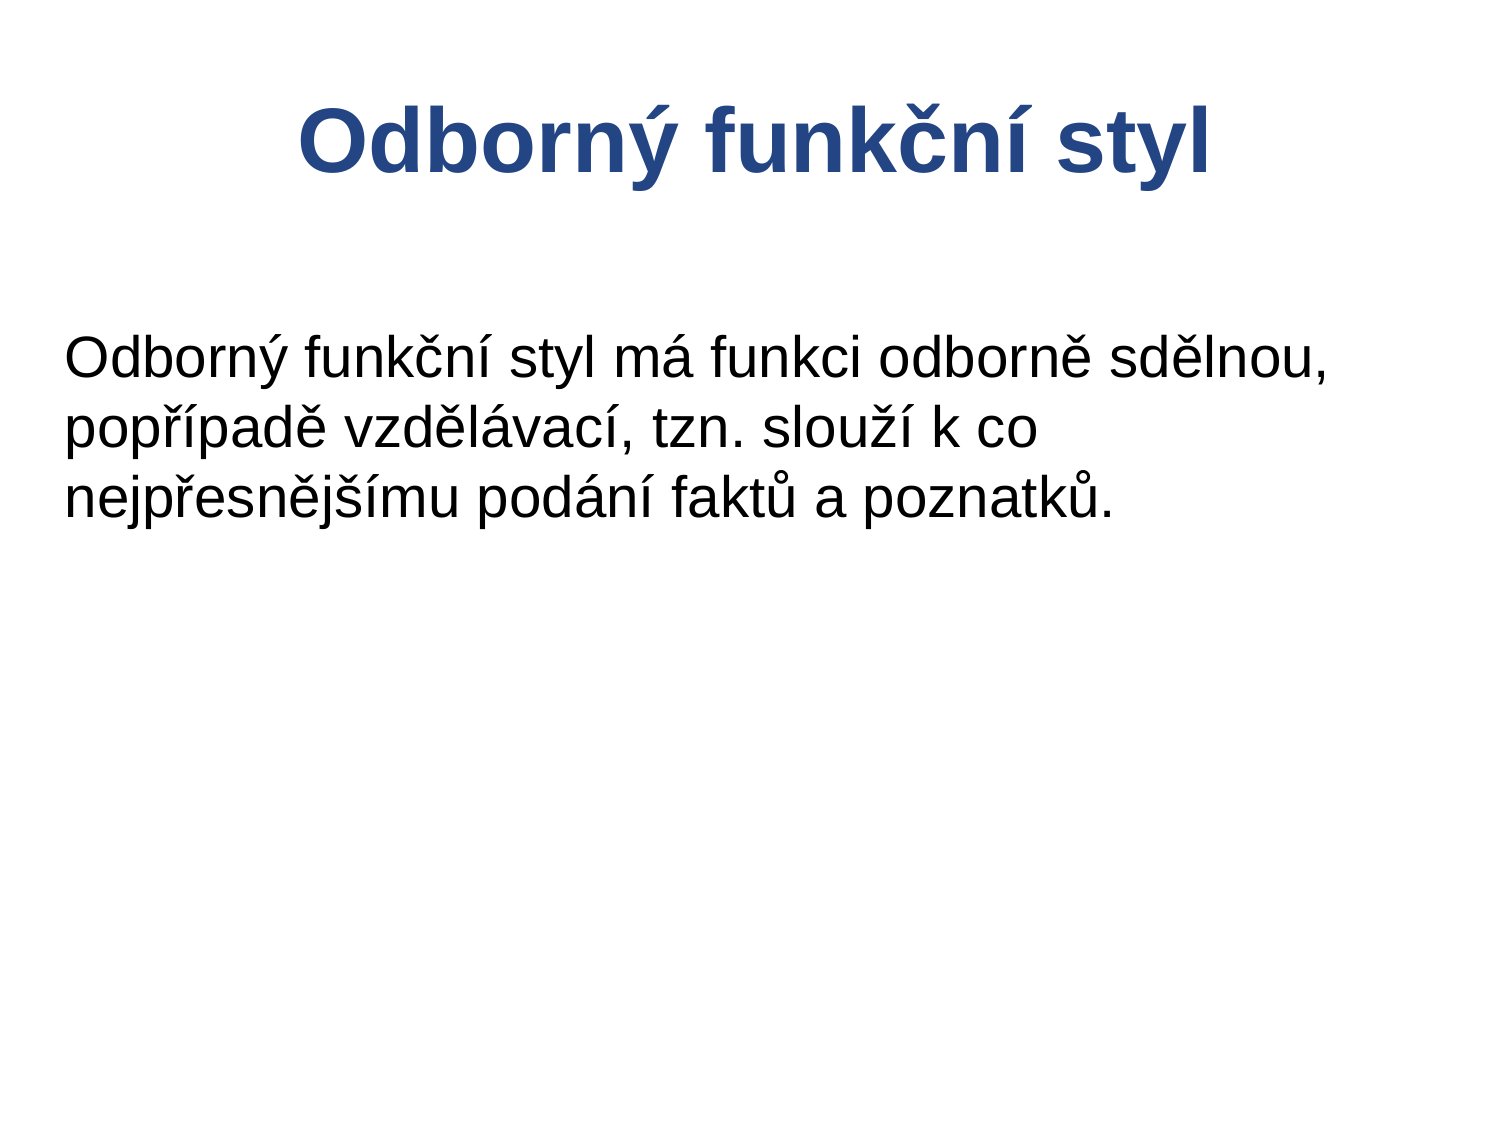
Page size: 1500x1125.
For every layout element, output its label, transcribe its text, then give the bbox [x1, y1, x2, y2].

text_box Odborný funkční styl [49, 62, 1463, 199]
text_box Odborný funkční styl má funkci odborně sdělnou, popřípadě vzdělávací, tzn. slouží k co nejpřesnějšímu podání faktů a poznatků. [49, 311, 1463, 537]
